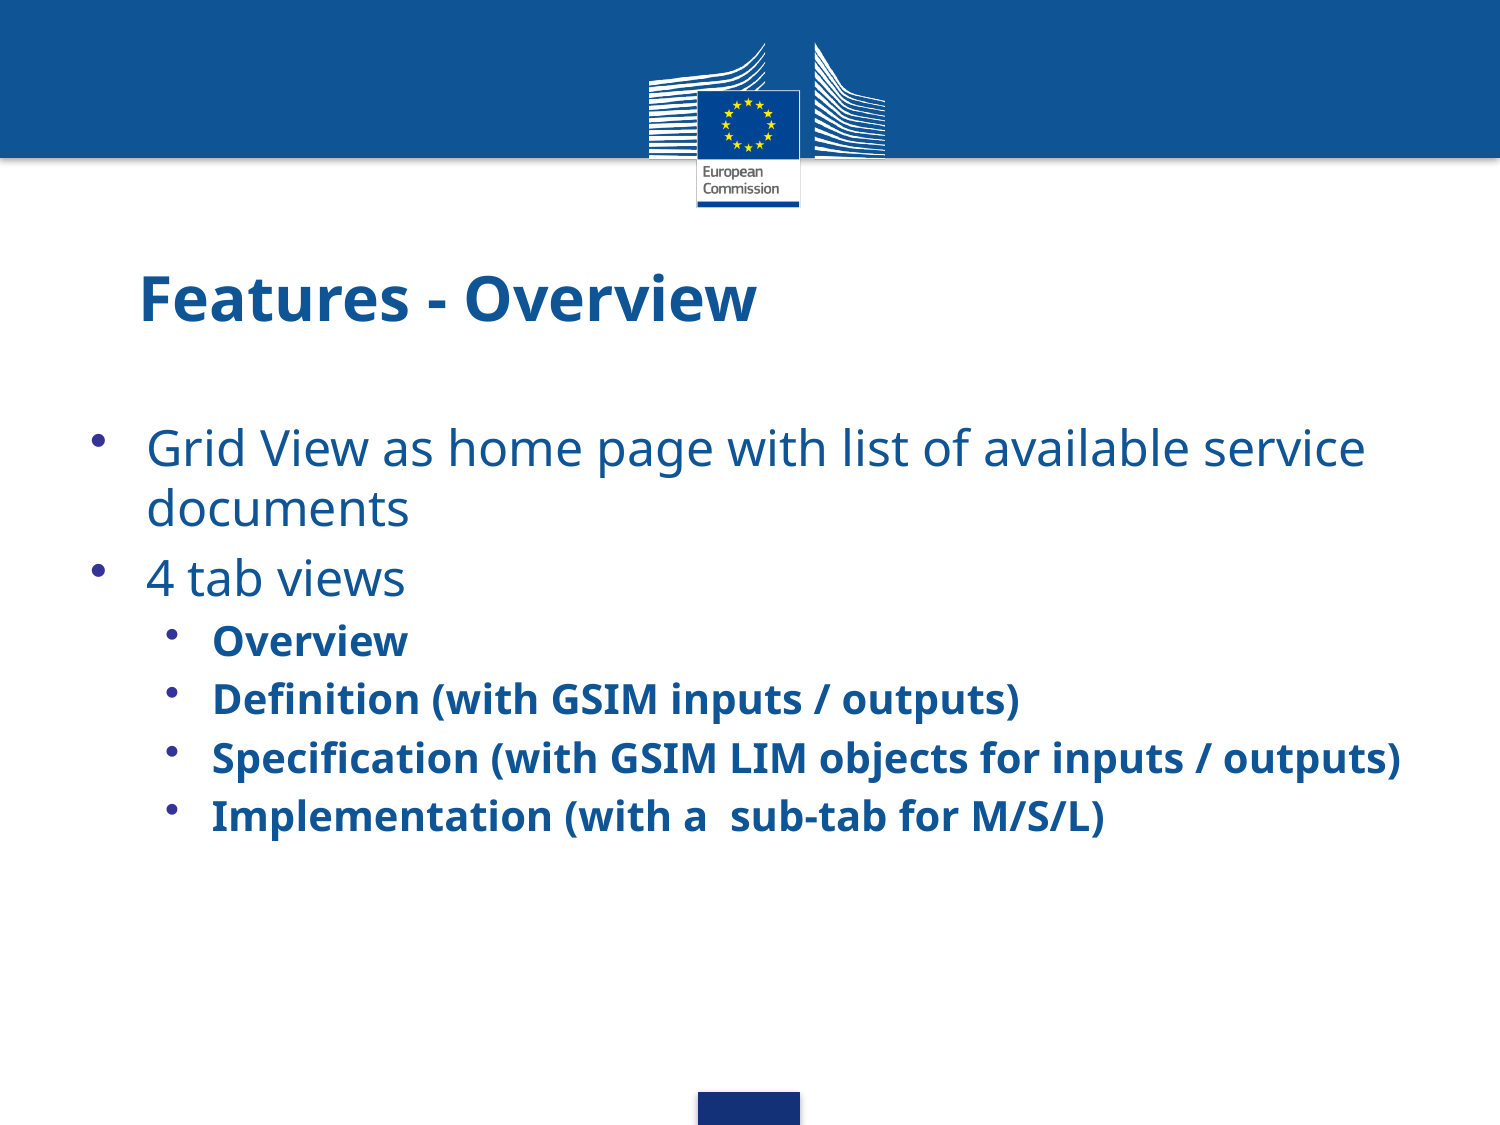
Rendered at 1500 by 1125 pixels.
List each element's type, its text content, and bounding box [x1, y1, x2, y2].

title Features - Overview [64, 219, 1415, 374]
list Grid View as home page with list of available service documents 4 tab views Overview Definition (with GSIM inputs / outputs) Specification (with GSIM LIM objects for inputs / outputs) Implementation (with a sub-tab for M/S/L) [75, 408, 1425, 988]
picture [649, 42, 885, 208]
